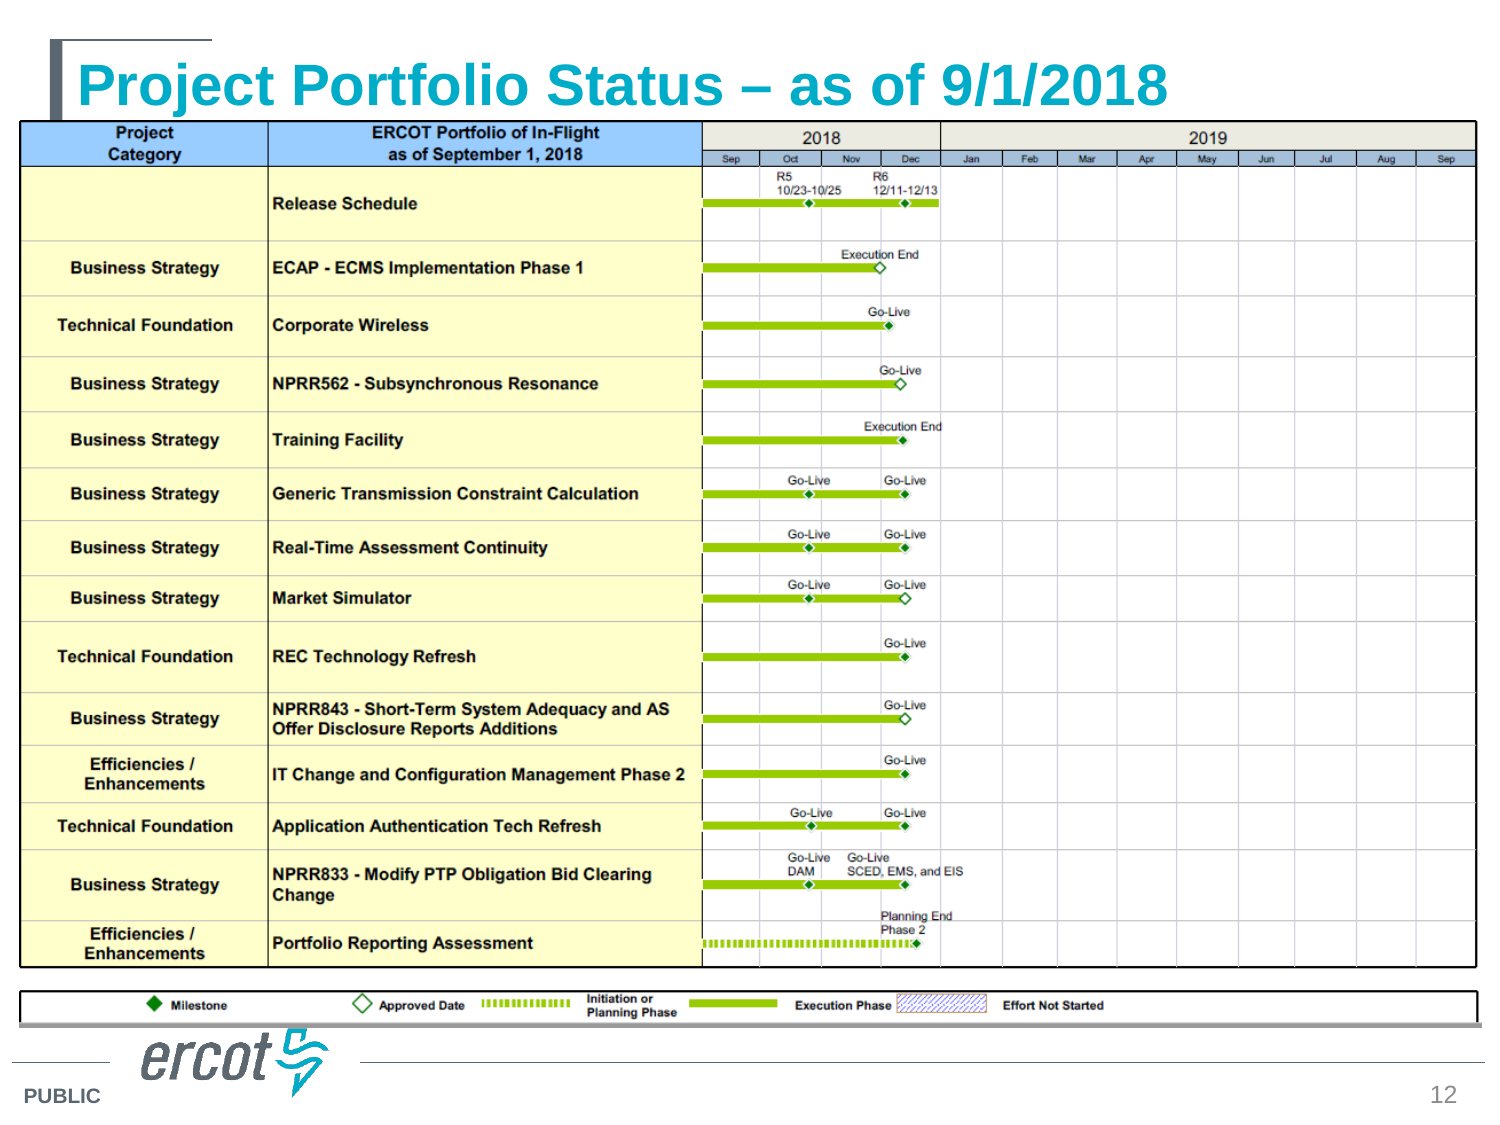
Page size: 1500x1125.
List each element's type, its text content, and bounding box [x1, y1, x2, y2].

picture [19, 120, 1482, 1100]
slide_number 12 [1412, 1076, 1475, 1112]
title Project Portfolio Status – as of 9/1/2018 [62, 39, 1263, 119]
